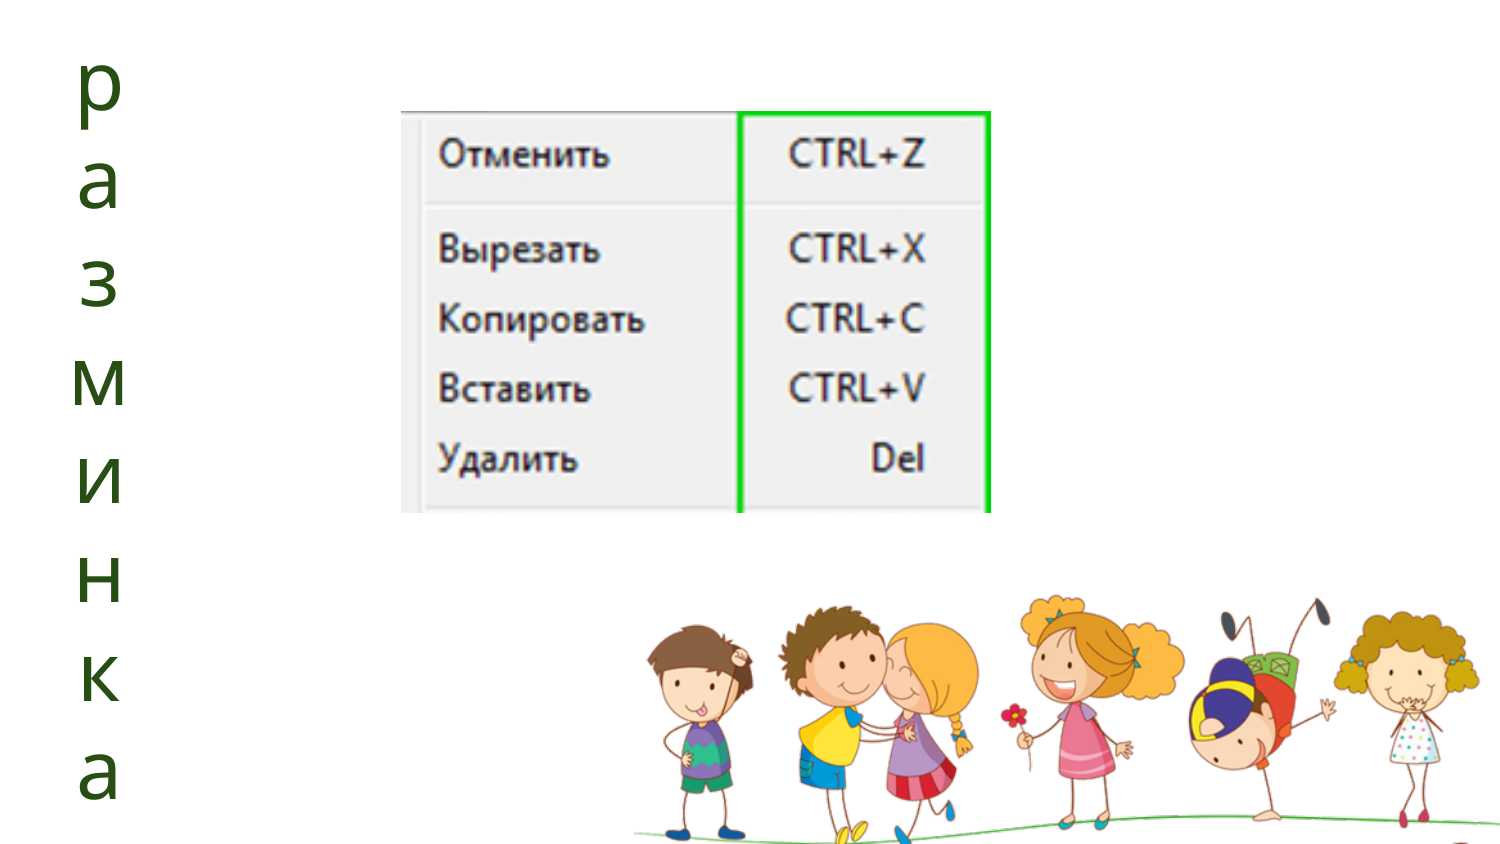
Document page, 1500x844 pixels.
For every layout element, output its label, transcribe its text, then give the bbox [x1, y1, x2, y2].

picture [634, 586, 1500, 844]
picture [400, 111, 992, 513]
title разминка [52, 352, 147, 491]
